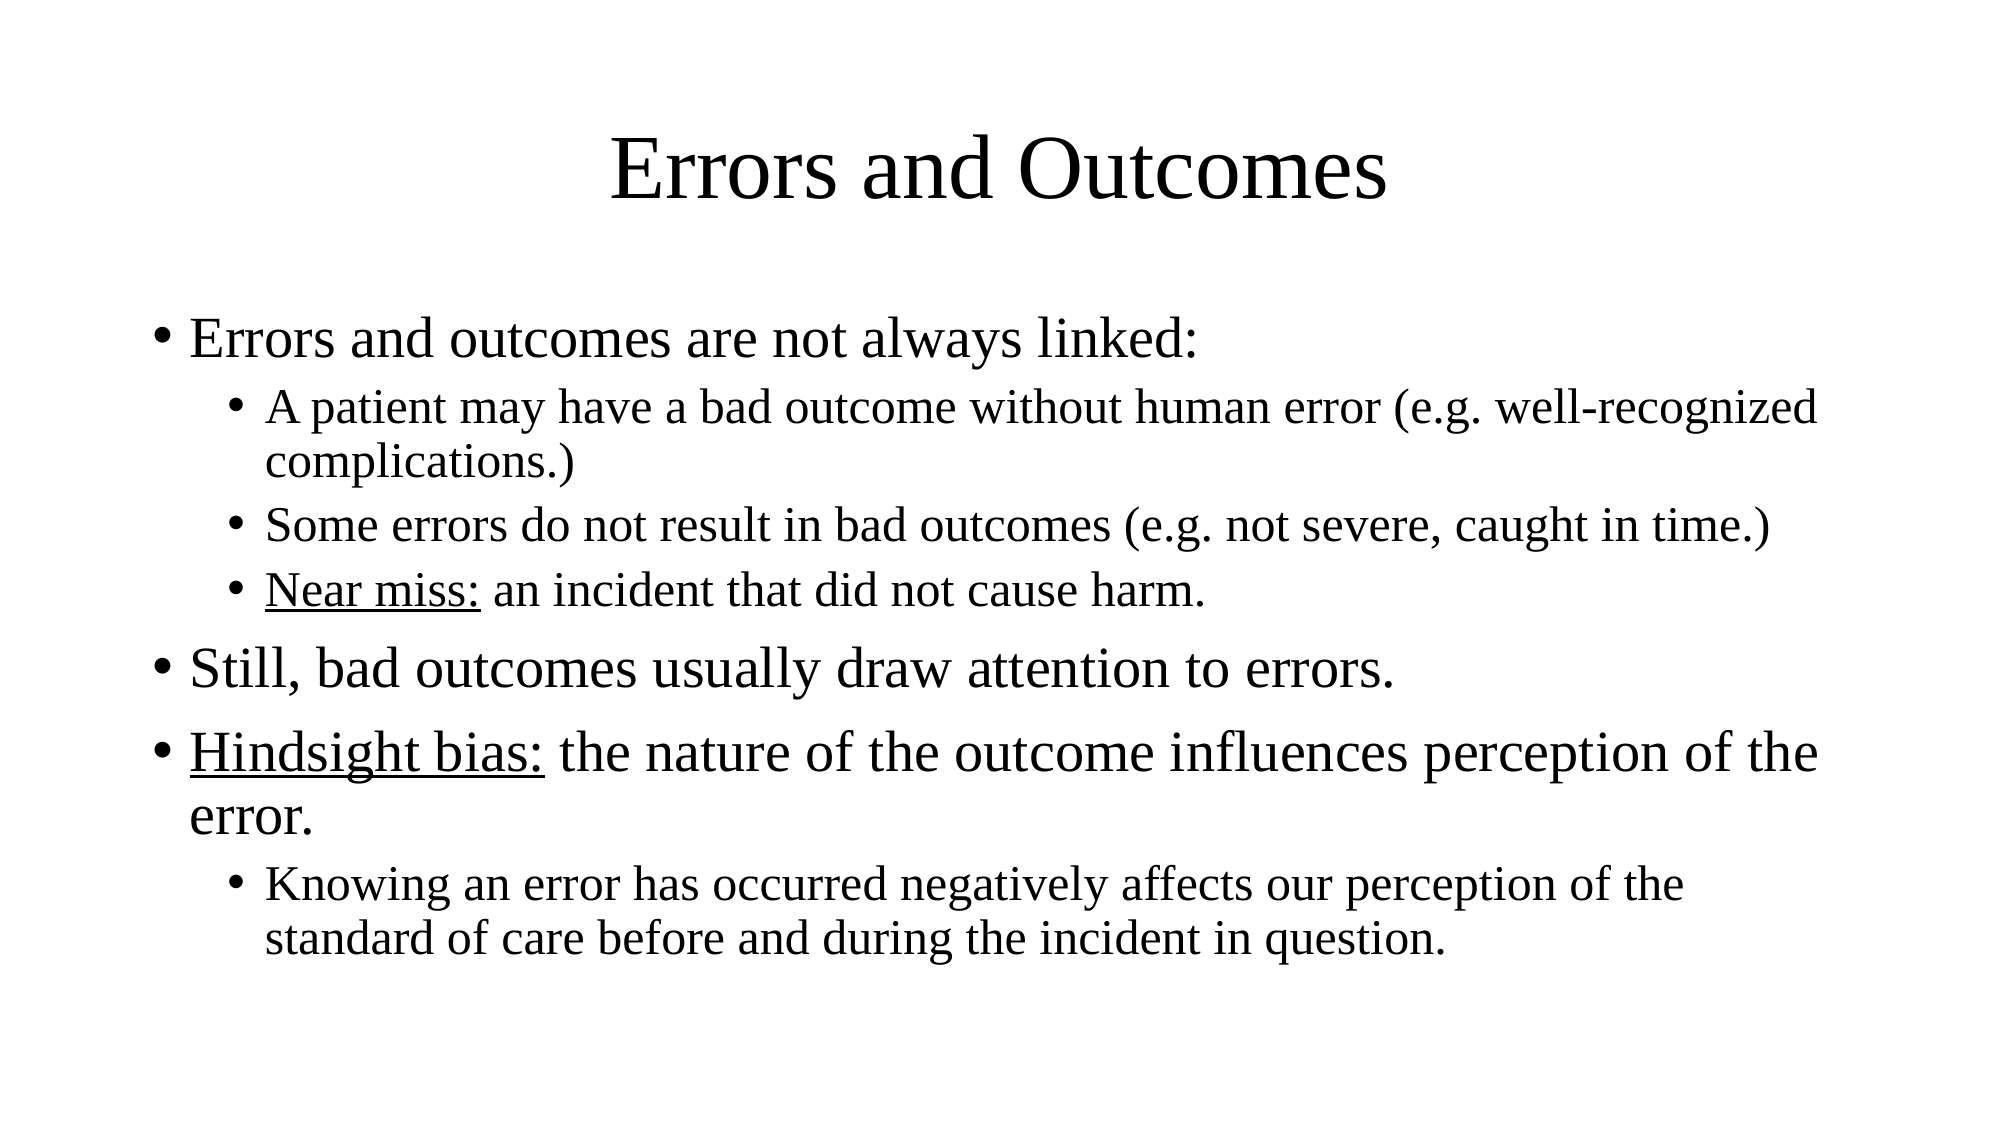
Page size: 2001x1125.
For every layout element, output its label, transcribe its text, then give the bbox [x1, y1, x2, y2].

title Errors and Outcomes [137, 59, 1863, 278]
list Errors and outcomes are not always linked: A patient may have a bad outcome without human error (e.g. well-recognized complications.) Some errors do not result in bad outcomes (e.g. not severe, caught in time.) Near miss: an incident that did not cause harm. Still, bad outcomes usually draw attention to errors. Hindsight bias: the nature of the outcome influences perception of the error. Knowing an error has occurred negatively affects our perception of the standard of care before and during the incident in question. [137, 299, 1863, 1014]
